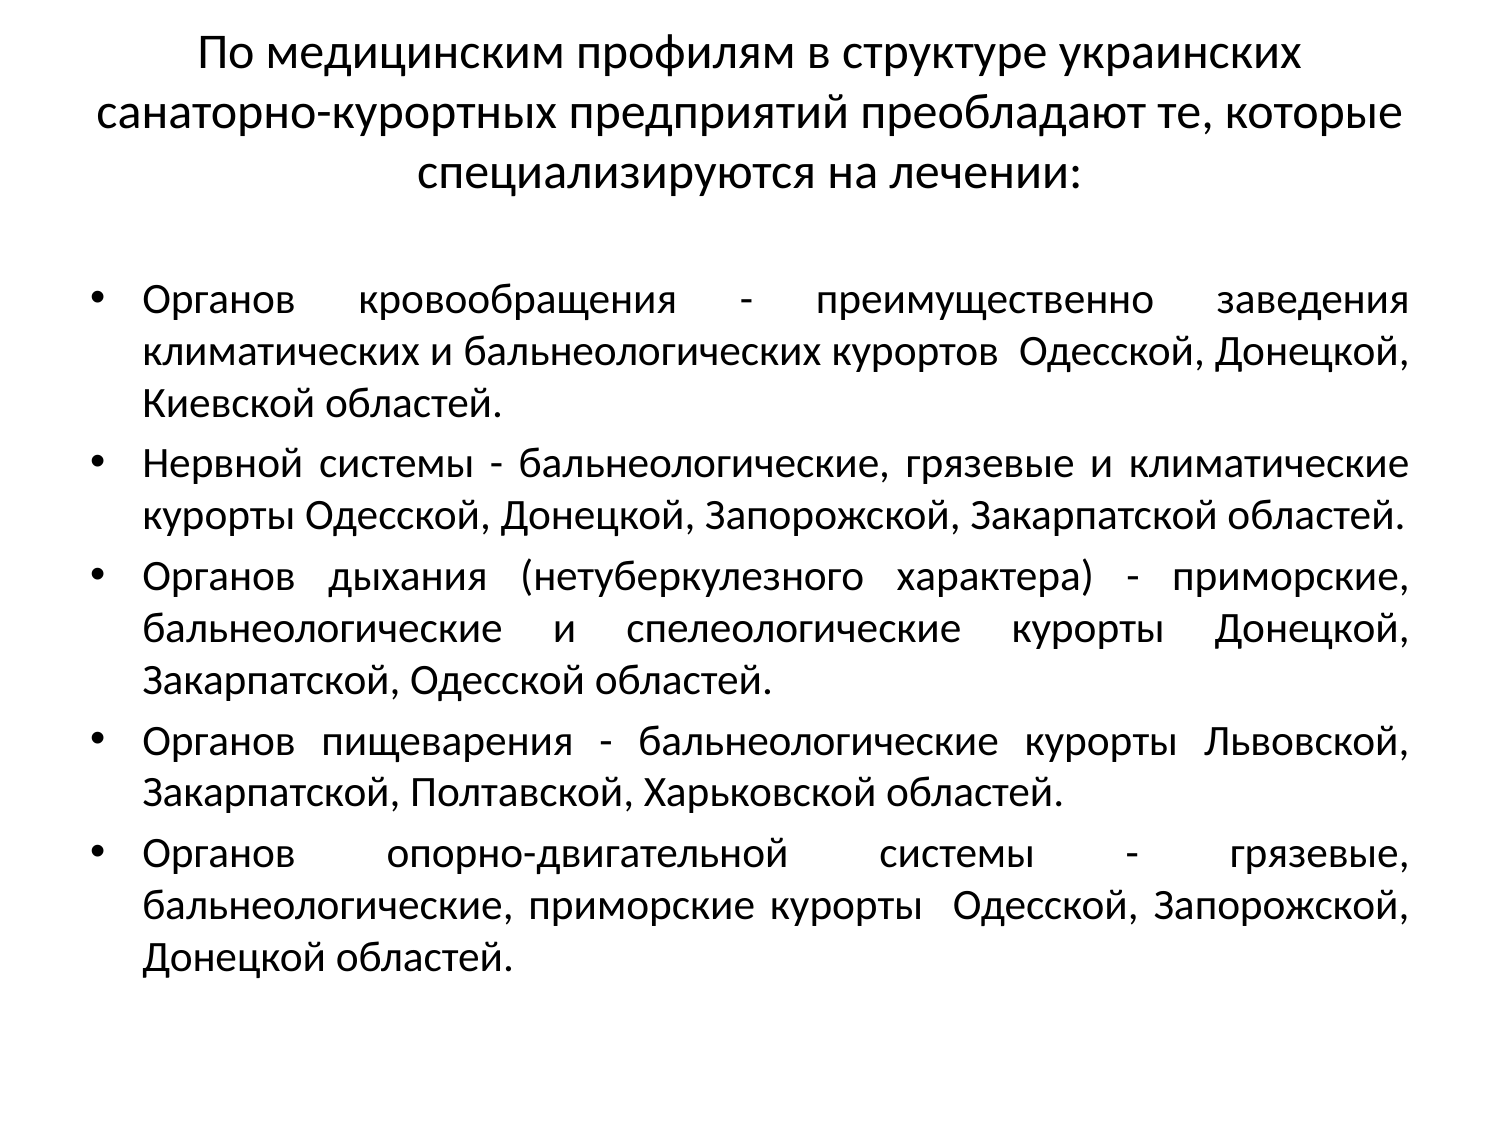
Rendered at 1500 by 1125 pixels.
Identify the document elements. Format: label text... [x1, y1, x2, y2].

list Органов кровообращения - преимущественно заведения климатических и бальнеологических курортов Одесской, Донецкой, Киевской областей. Нервной системы - бальнеологические, грязевые и климатические курорты Одесской, Донецкой, Запорожской, Закарпатской областей. Органов дыхания (нетуберкулезного характера) - приморские, бальнеологические и спелеологические курорты Донецкой, Закарпатской, Одесской областей. Органов пищеварения - бальнеологические курорты Львовской, Закарпатской, Полтавской, Харьковской областей. Органов опорно-двигательной системы - грязевые, бальнеологические, приморские курорты Одесской, Запорожской, Донецкой областей. [75, 262, 1425, 1005]
title По медицинским профилям в структуре украинских санаторно-курортных предприятий преобладают те, которые специализируются на лечении: [75, 45, 1425, 233]
